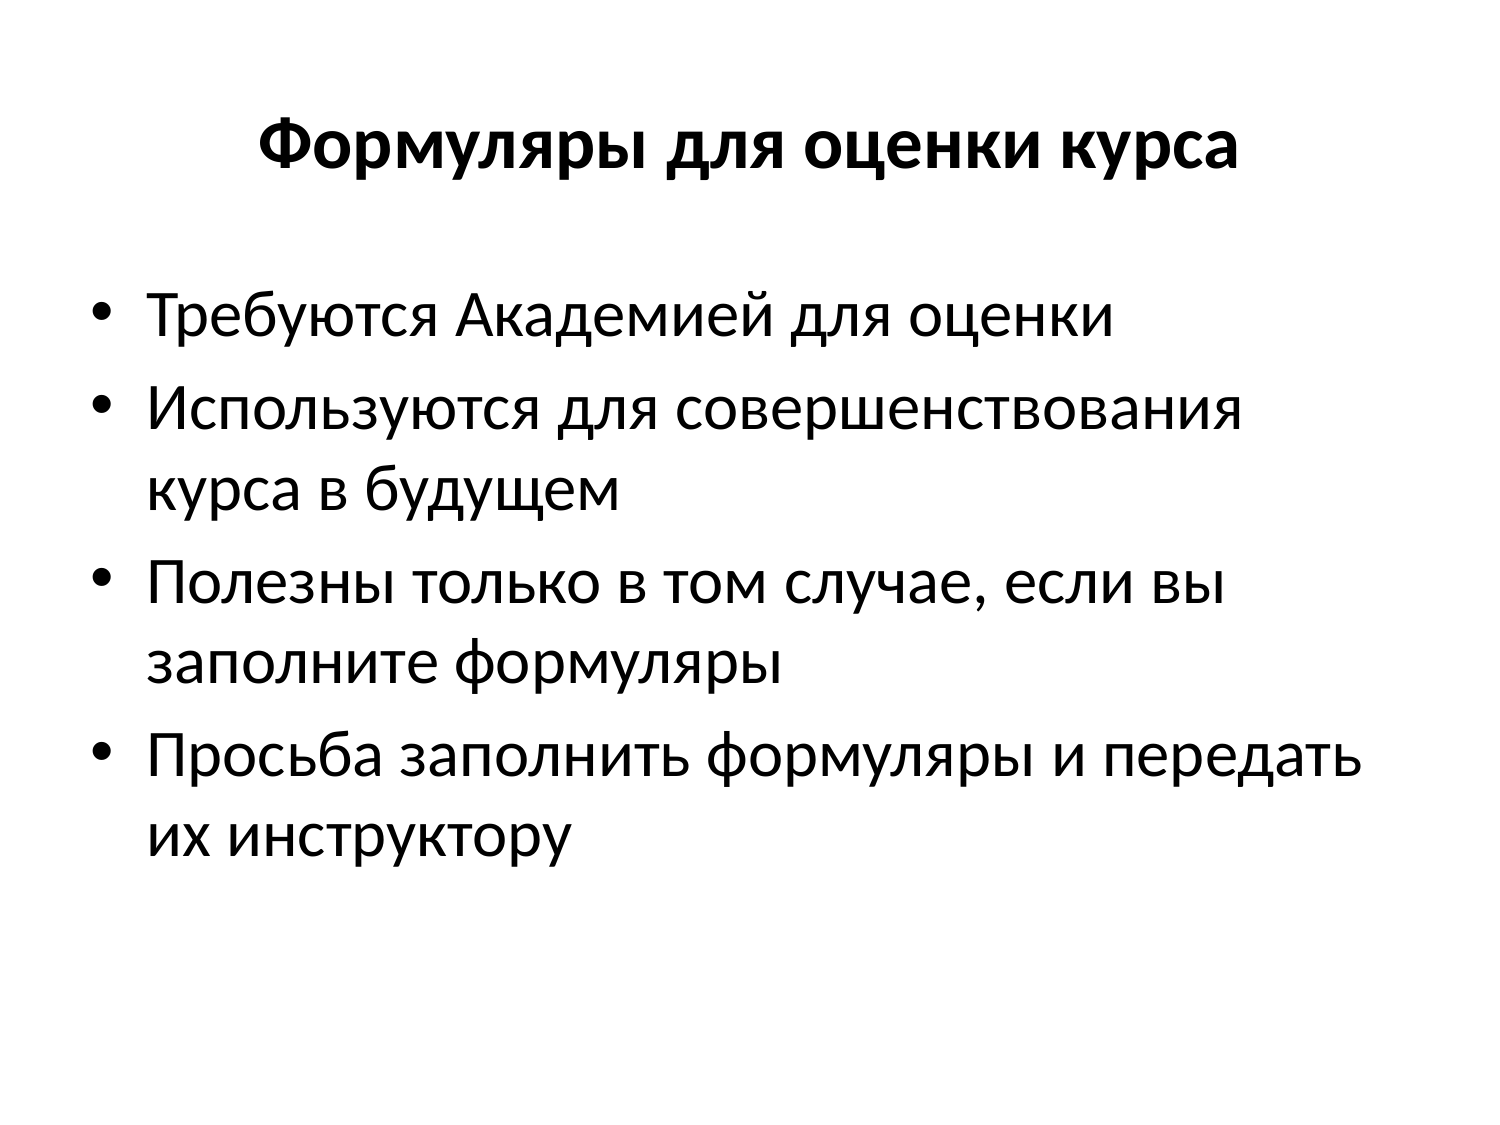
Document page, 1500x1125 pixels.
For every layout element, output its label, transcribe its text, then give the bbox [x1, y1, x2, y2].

title Формуляры для оценки курса [75, 45, 1425, 233]
list Требуются Академией для оценки Используются для совершенствования курса в будущем Полезны только в том случае, если вы заполните формуляры Просьба заполнить формуляры и передать их инструктору [75, 262, 1425, 1005]
